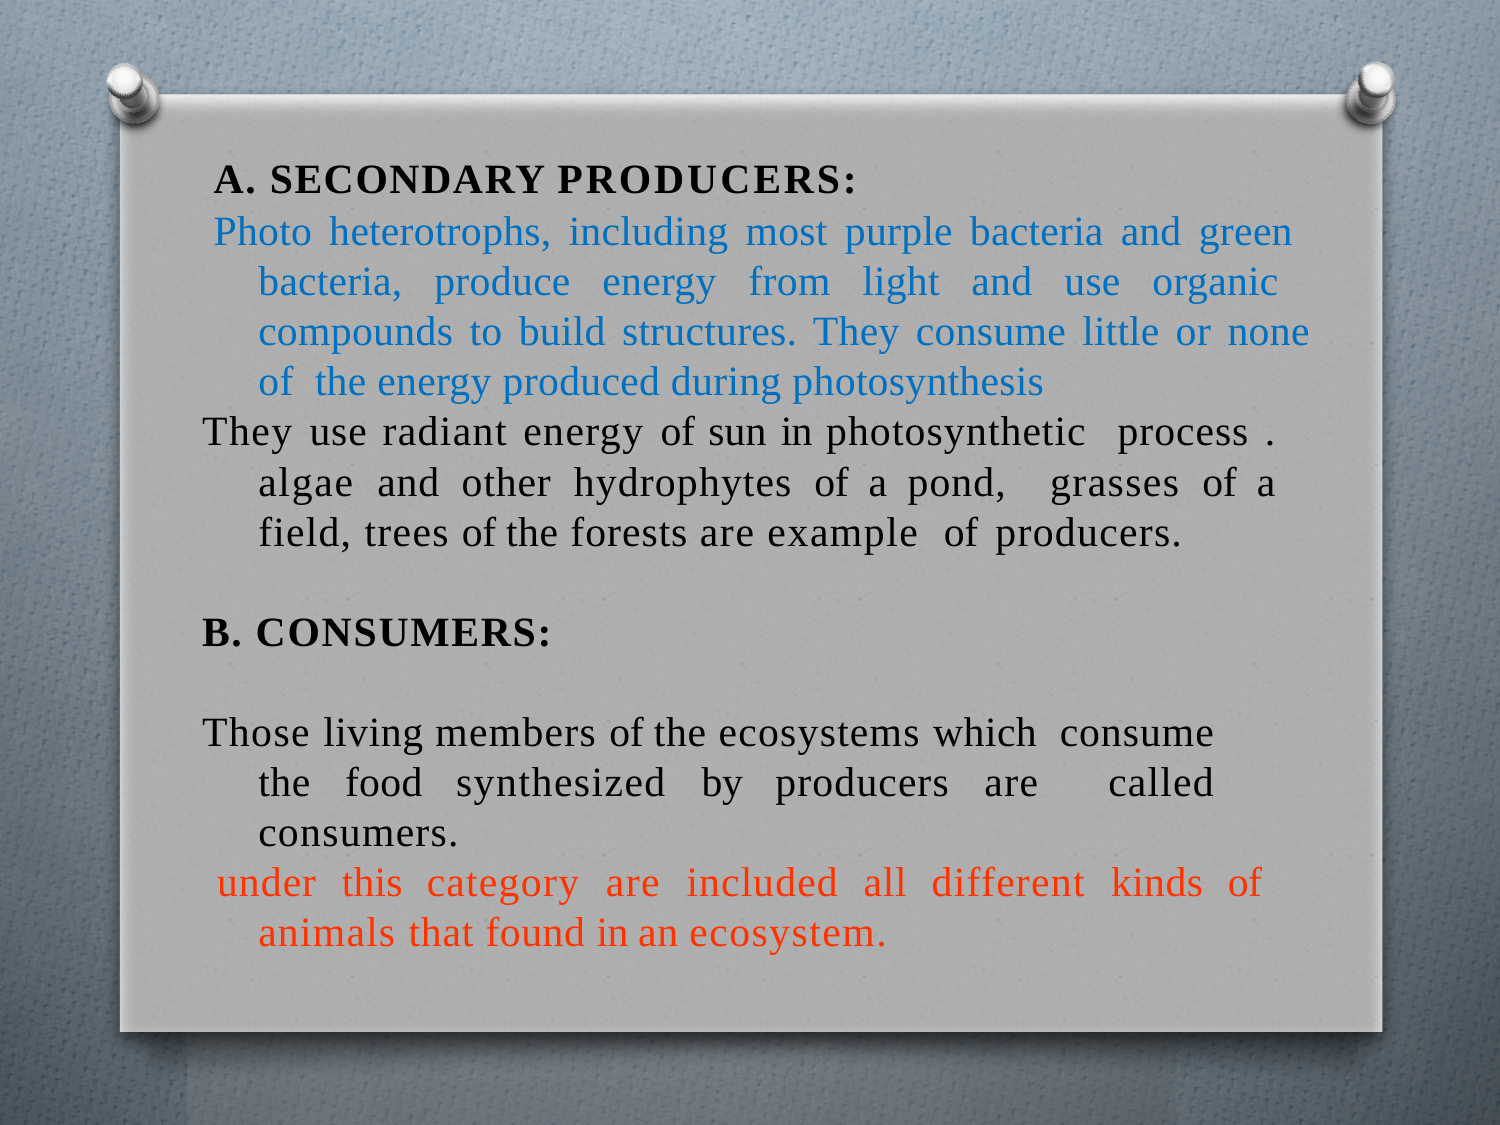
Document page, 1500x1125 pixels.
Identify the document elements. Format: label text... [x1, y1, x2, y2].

picture [75, 29, 198, 153]
picture [1317, 35, 1439, 156]
text_box A. SECONDARY PRODUCERS: Photo heterotrophs, including most purple bacteria and green bacteria, produce energy from light and use organic compounds to build structures. They consume little or none of the energy produced during photosynthesis They use radiant energy of sun in photosynthetic process . algae and other hydrophytes of a pond, grasses of a field, trees of the forests are example of producers. B. CONSUMERS: Those living members of the ecosystems which consume the food synthesized by producers are called consumers. under this category are included all different kinds of animals that found in an ecosystem. [199, 149, 1313, 955]
